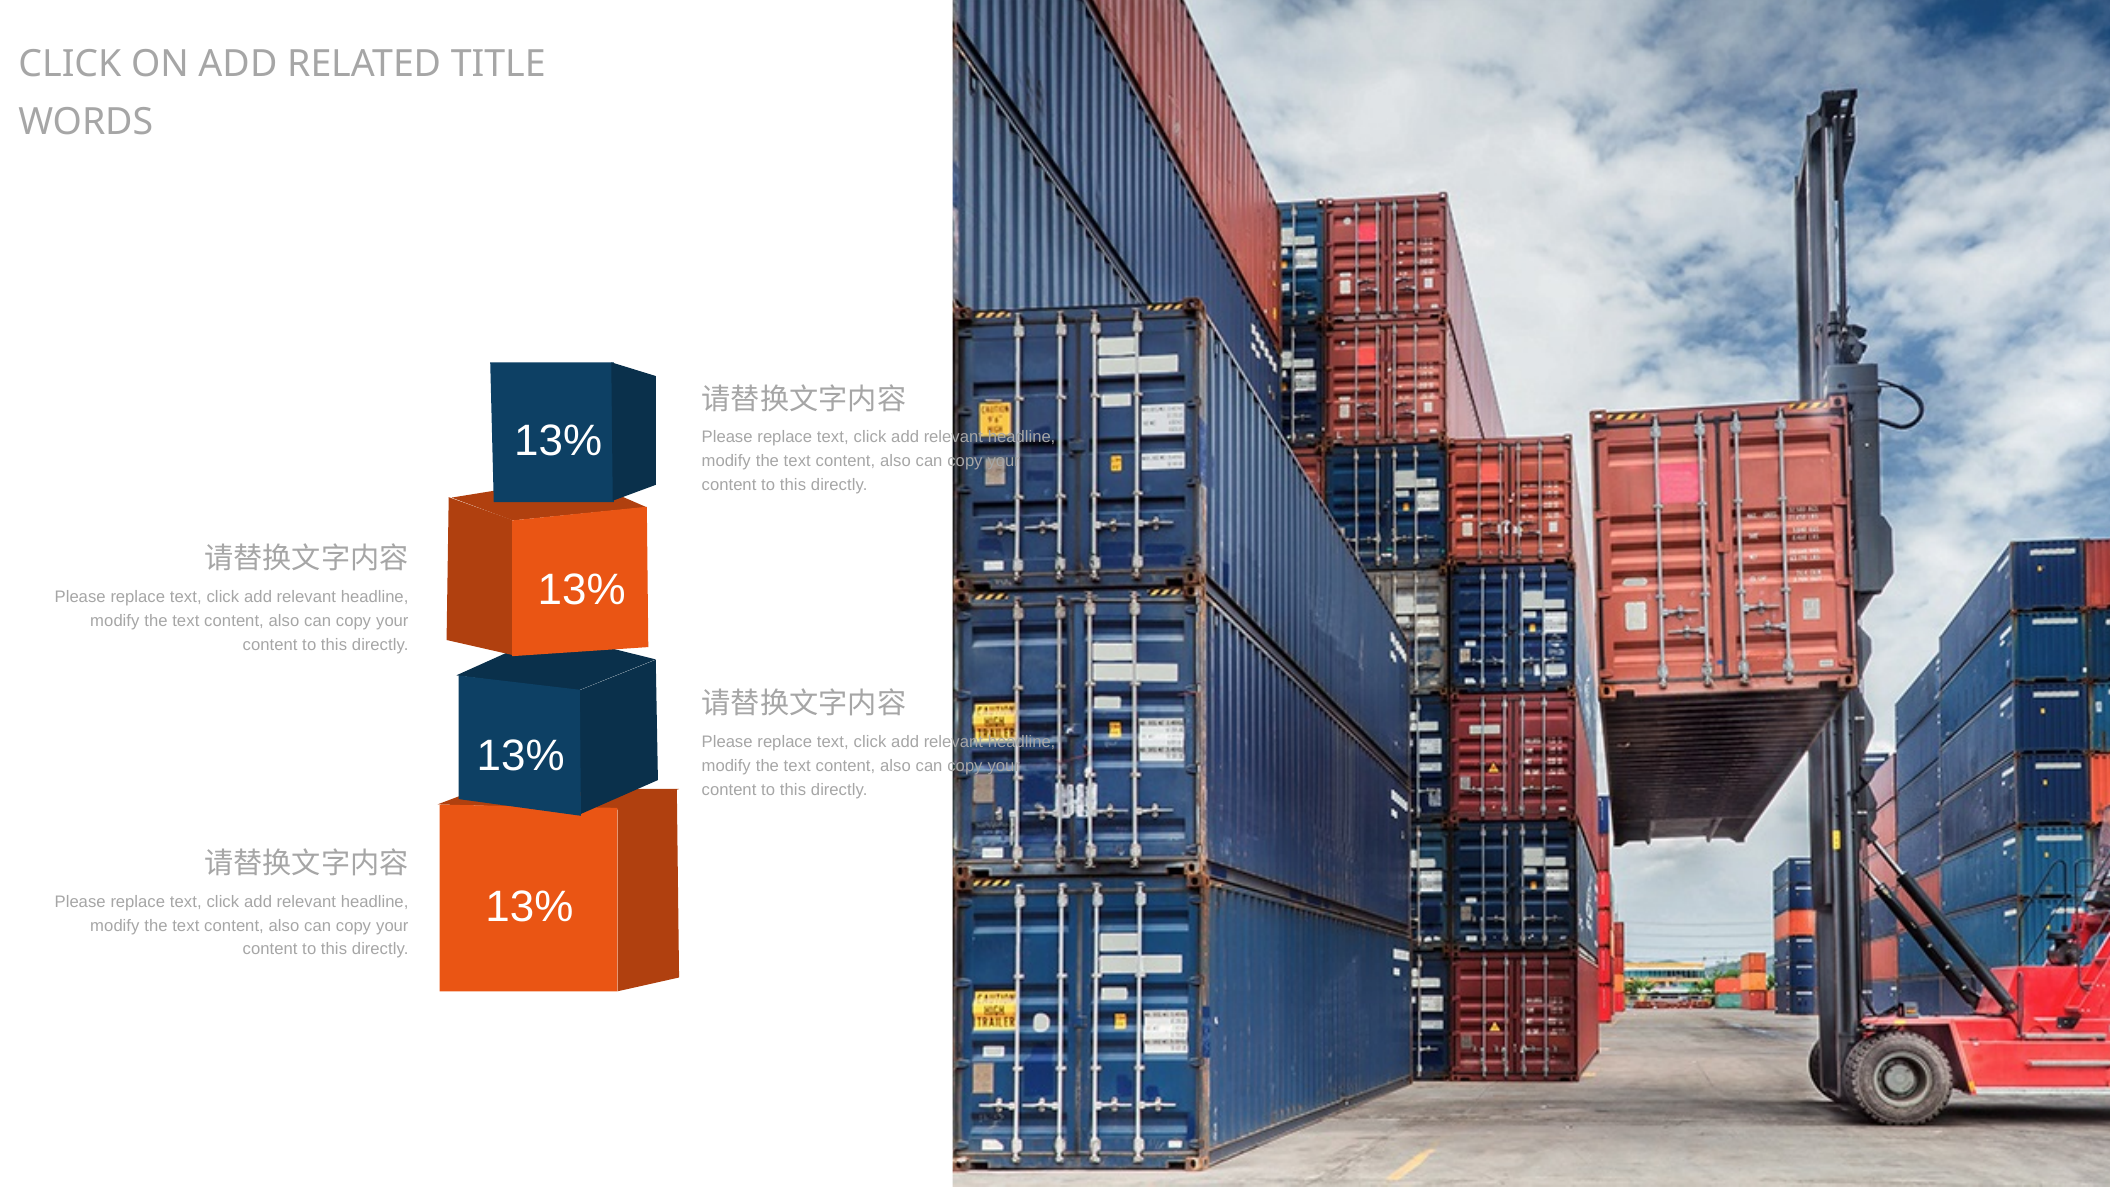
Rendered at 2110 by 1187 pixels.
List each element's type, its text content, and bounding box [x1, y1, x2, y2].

text_box 请替换文字内容 [701, 372, 922, 415]
text_box Please replace text, click add relevant headline, modify the text content, also can copy your content to this directly. [701, 422, 1064, 494]
text_box Please replace text, click add relevant headline, modify the text content, also can copy your content to this directly. [46, 581, 409, 654]
text_box 请替换文字内容 [701, 677, 922, 720]
text_box 请替换文字内容 [188, 532, 409, 575]
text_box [437, 362, 680, 992]
text_box [952, 0, 2110, 1187]
text_box Please replace text, click add relevant headline, modify the text content, also can copy your content to this directly. [46, 886, 409, 959]
text_box Please replace text, click add relevant headline, modify the text content, also can copy your content to this directly. [701, 726, 1064, 799]
text_box CLICK ON ADD RELATED TITLE WORDS [3, 18, 595, 150]
text_box 请替换文字内容 [188, 837, 409, 880]
